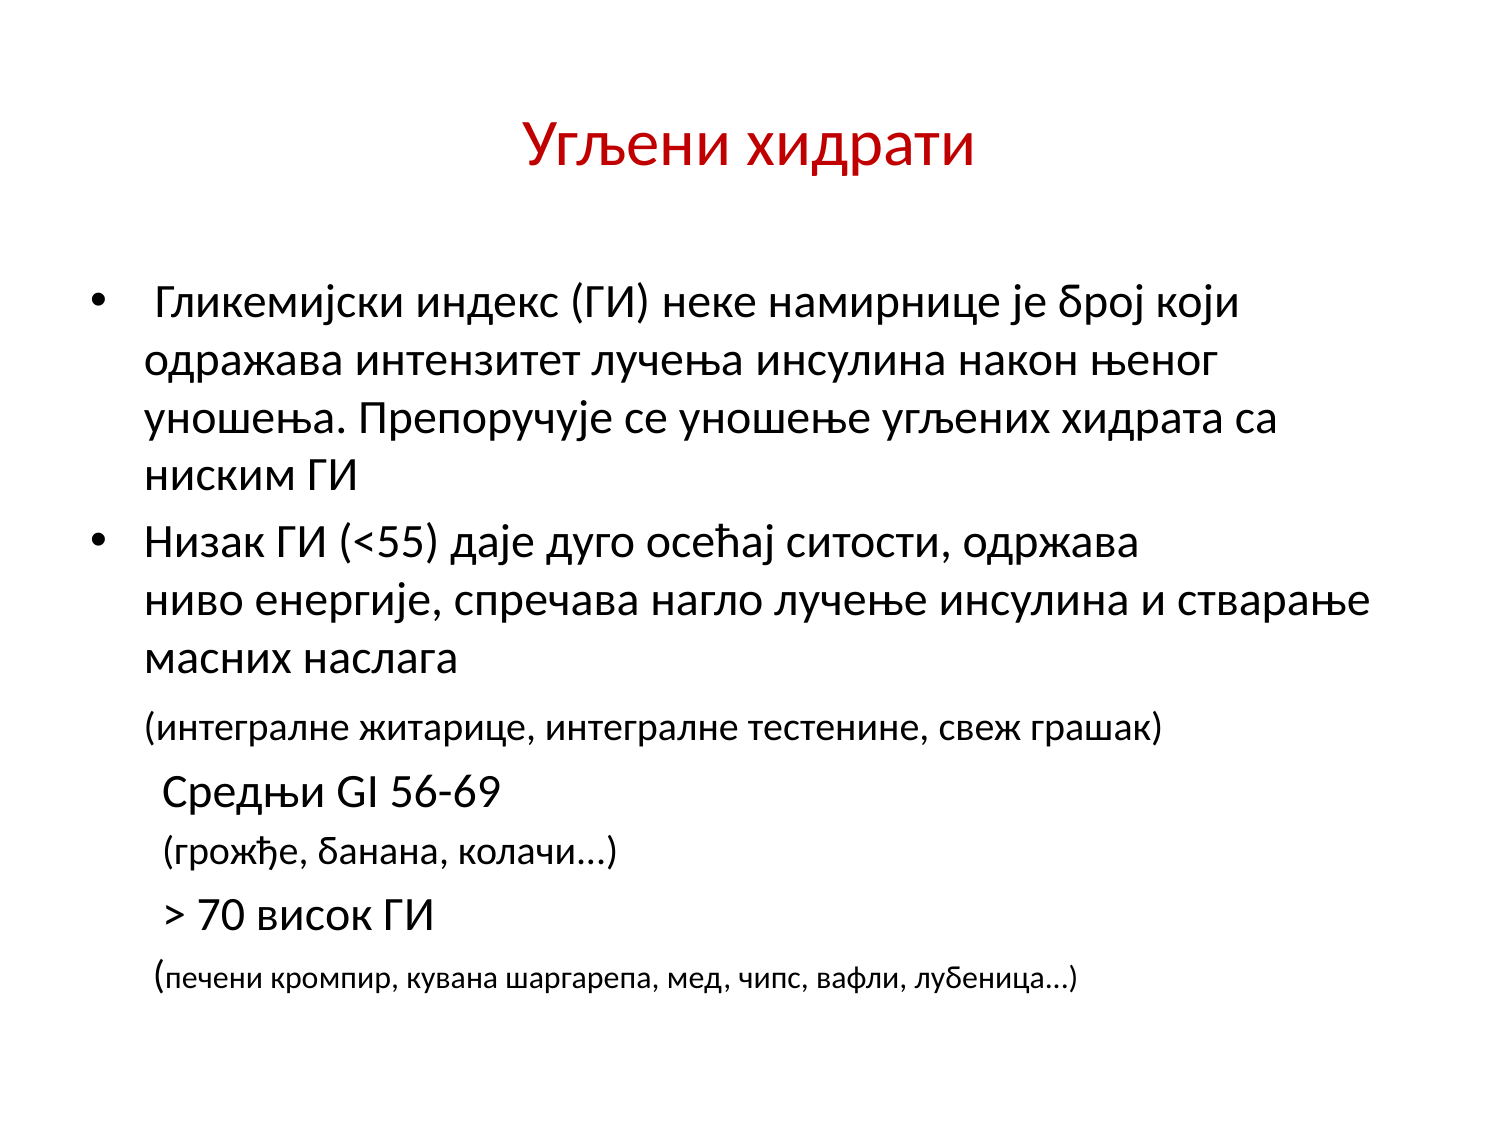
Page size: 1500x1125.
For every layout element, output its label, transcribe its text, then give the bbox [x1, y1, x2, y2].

list Гликемијски индекс (ГИ) неке намирнице је број који одражава интензитет лучења инсулина након њеног уношења. Препоручује се уношење угљених хидрата са ниским ГИ Низак ГИ (<55) даје дуго осећај ситости, одржава ниво енергије, спречава нагло лучење инсулина и стварање масних наслага (интегралне житарице, интегралне тестенине, свеж грашак) Средњи GI 56-69 (грожђе, банана, колачи...) > 70 висок ГИ (печени кромпир, кувана шаргарепа, мед, чипс, вафли, лубеница...) [75, 262, 1425, 1005]
title Угљени хидрати [75, 45, 1425, 233]
